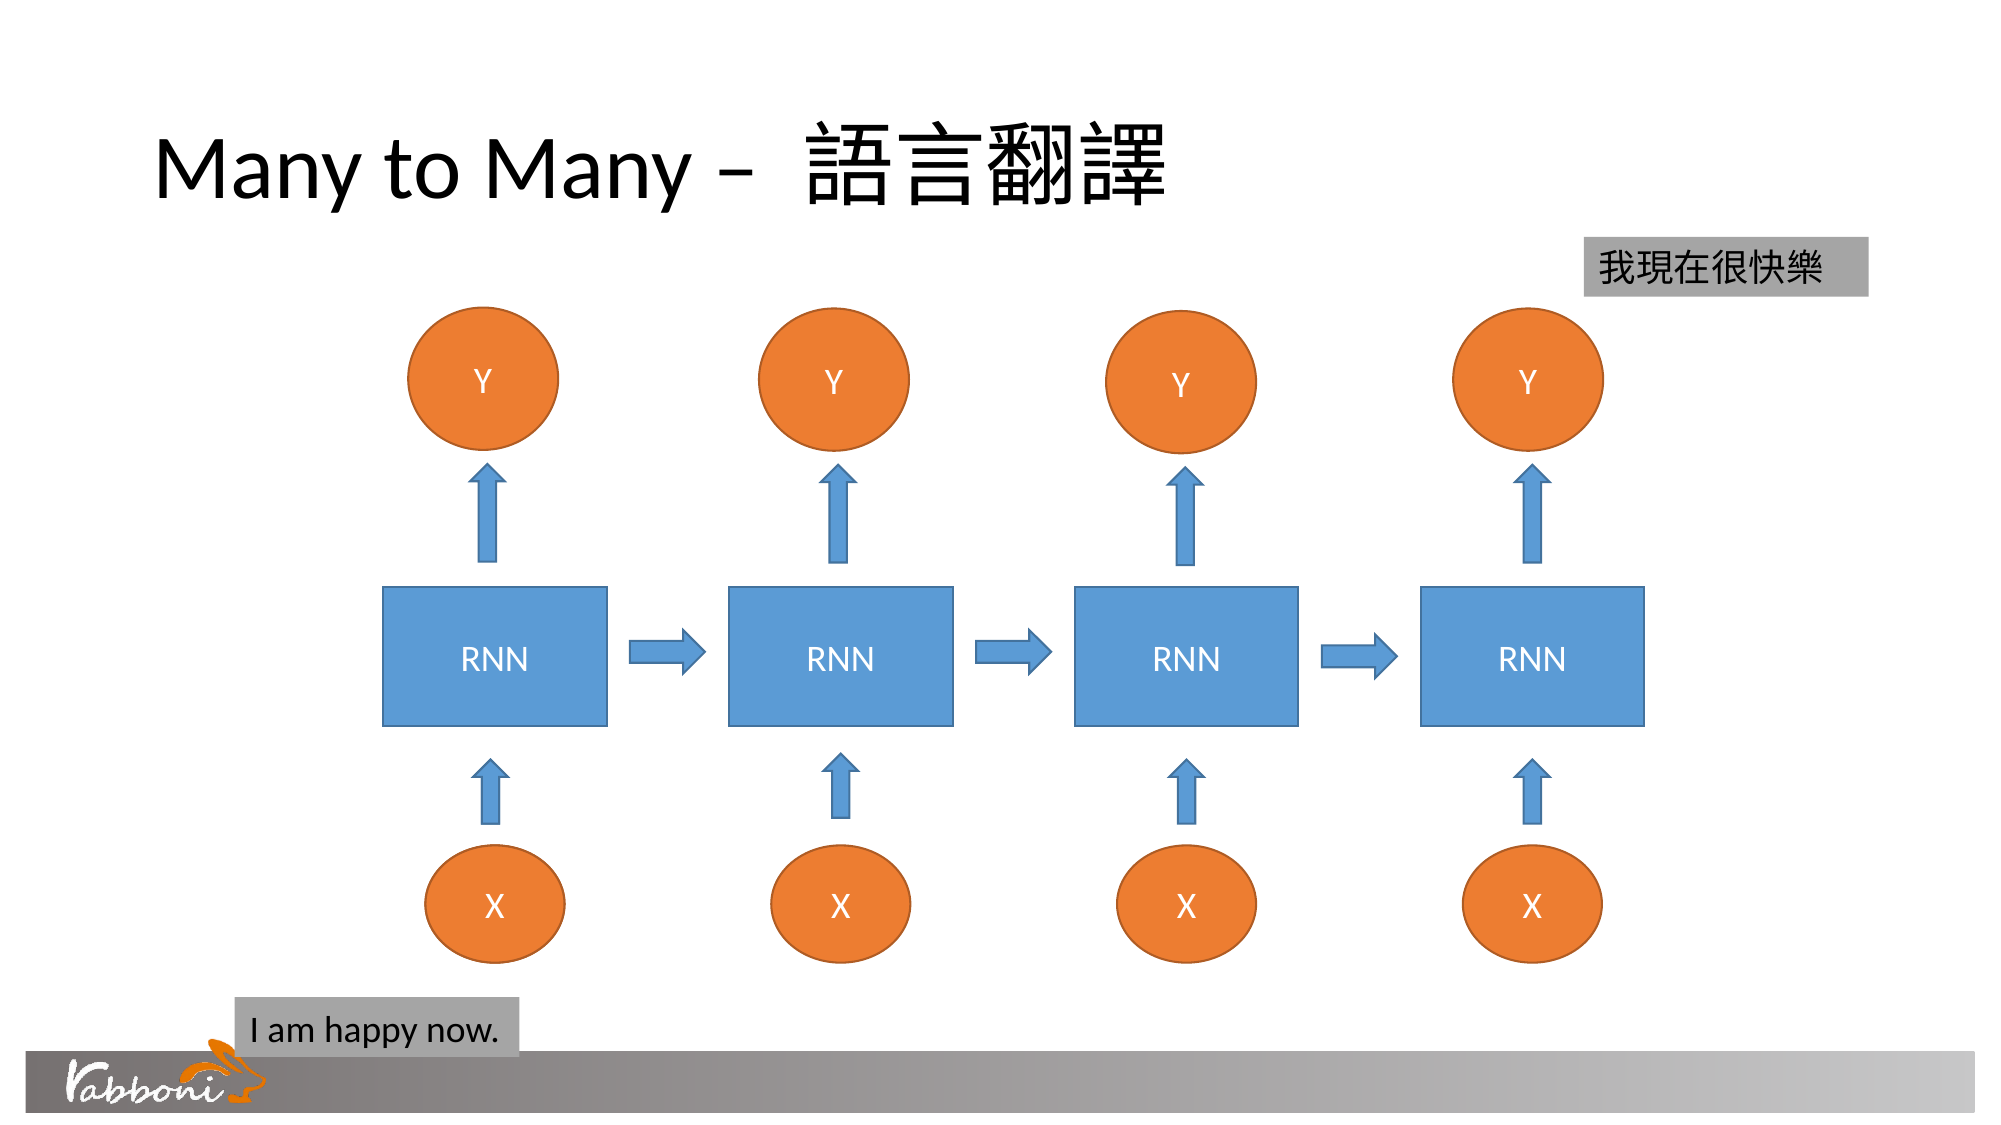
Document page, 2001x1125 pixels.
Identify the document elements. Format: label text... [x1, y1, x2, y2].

text_box Y [1105, 309, 1258, 455]
text_box RNN [382, 586, 608, 727]
text_box [1166, 758, 1207, 825]
text_box [1512, 463, 1553, 564]
title Many to Many – 語言翻譯 [137, 59, 1863, 278]
text_box [820, 752, 861, 819]
text_box RNN [1074, 586, 1299, 727]
text_box 我現在很快樂 [1583, 236, 1869, 297]
text_box Y [1452, 307, 1605, 452]
picture [66, 1029, 268, 1112]
text_box [1320, 632, 1399, 681]
text_box [470, 758, 511, 825]
text_box X [1461, 844, 1603, 964]
text_box Y [407, 306, 560, 451]
text_box I am happy now. [234, 997, 520, 1057]
text_box [1512, 758, 1553, 825]
text_box X [770, 844, 912, 964]
text_box RNN [728, 586, 954, 727]
text_box X [1115, 844, 1258, 964]
text_box [1165, 465, 1206, 567]
text_box [628, 627, 707, 677]
text_box RNN [1420, 586, 1645, 727]
text_box [975, 627, 1053, 677]
text_box X [424, 844, 566, 964]
text_box [467, 462, 508, 563]
text_box Y [757, 307, 911, 452]
text_box [818, 463, 859, 564]
